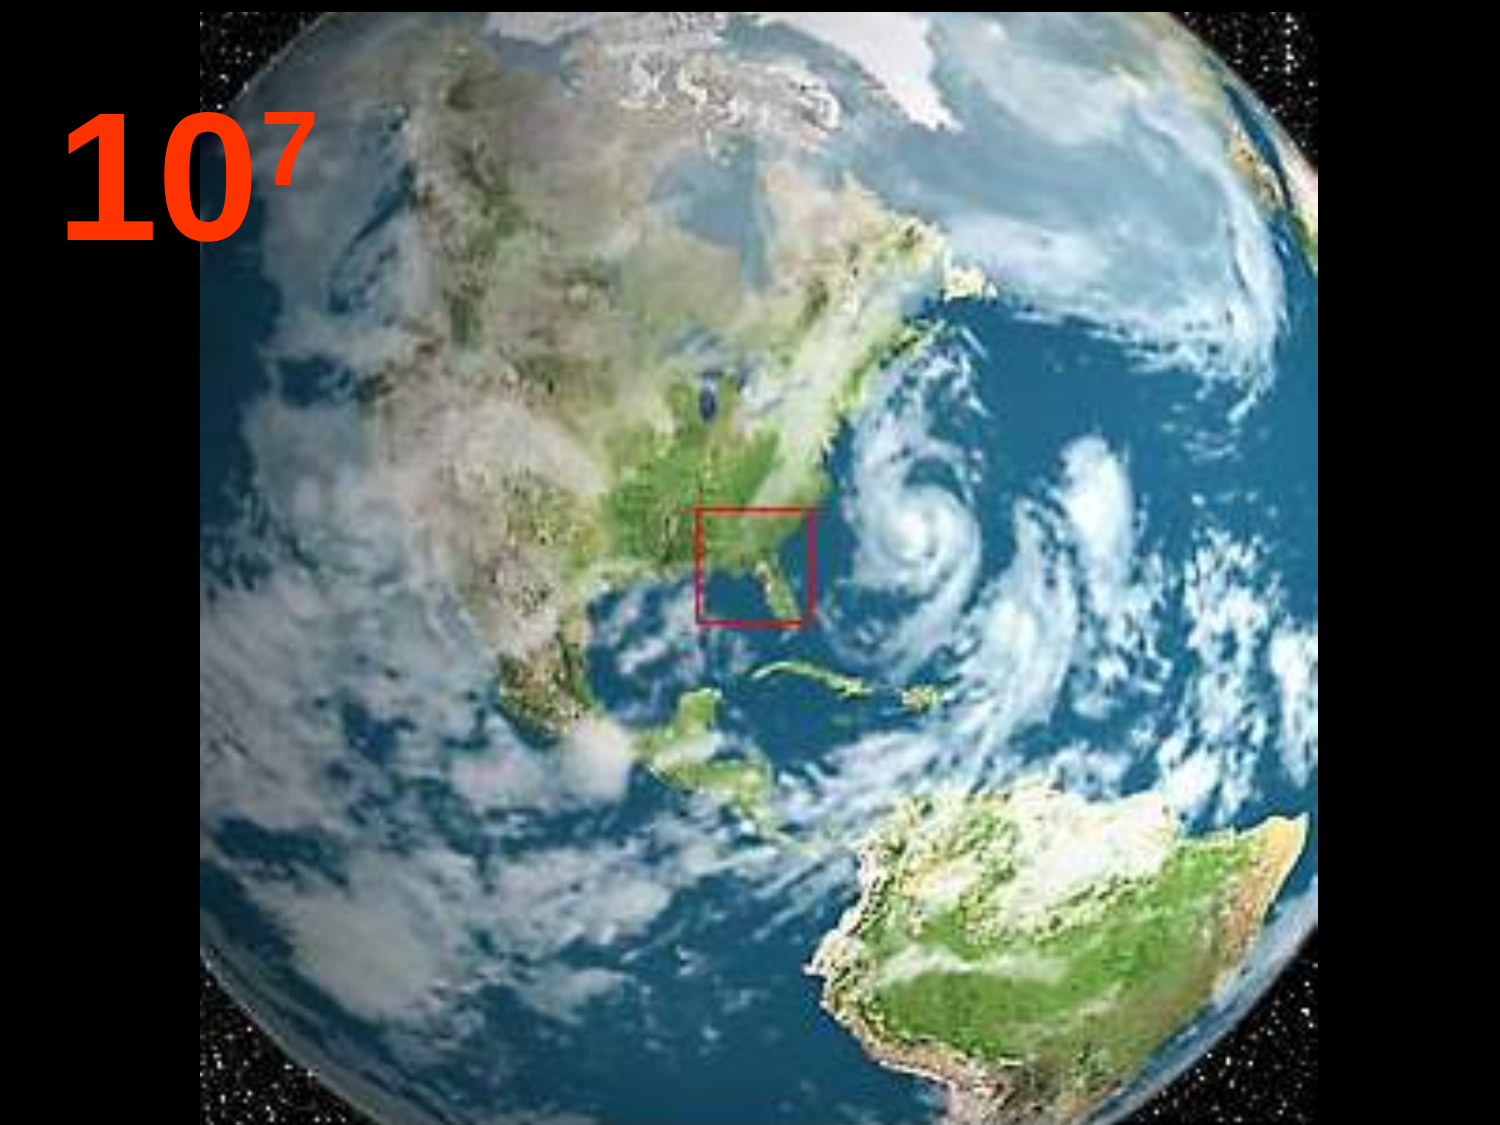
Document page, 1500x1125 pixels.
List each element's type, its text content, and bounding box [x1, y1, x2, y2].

picture [199, 12, 1318, 1125]
text_box 107 [41, 49, 194, 285]
